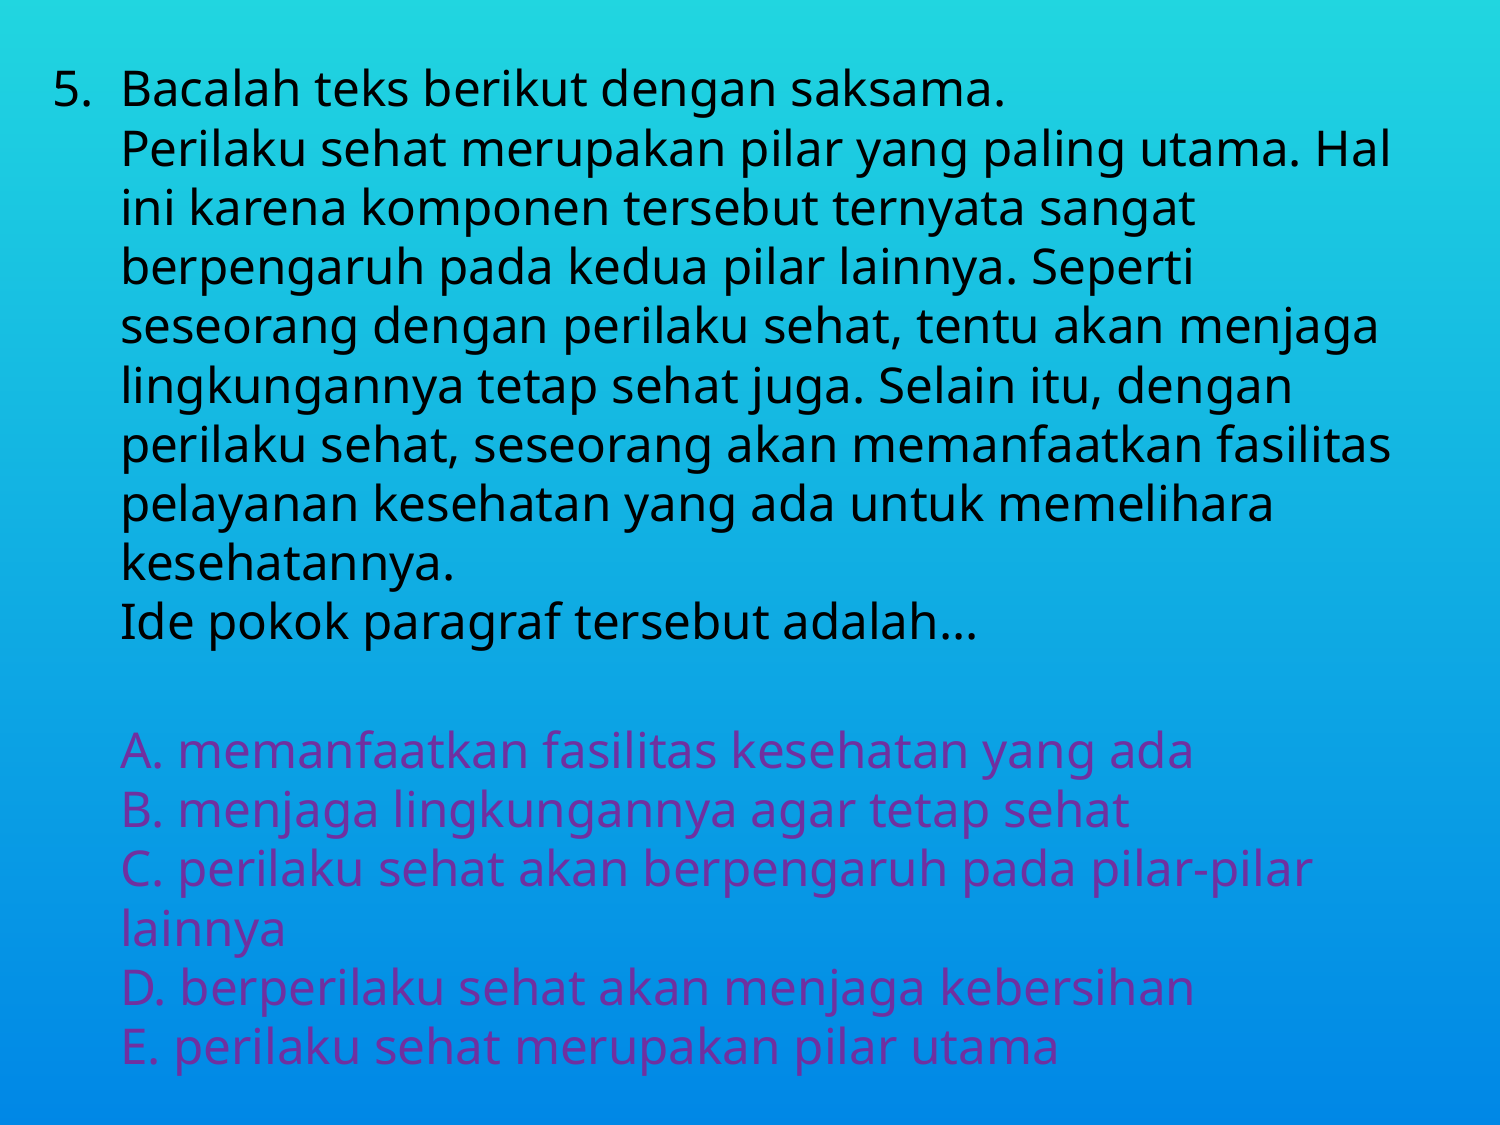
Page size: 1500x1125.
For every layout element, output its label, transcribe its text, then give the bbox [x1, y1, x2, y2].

subtitle Bacalah teks berikut dengan saksama. Perilaku sehat merupakan pilar yang paling utama. Hal ini karena komponen tersebut ternyata sangat berpengaruh pada kedua pilar lainnya. Seperti seseorang dengan perilaku sehat, tentu akan menjaga lingkungannya tetap sehat juga. Selain itu, dengan perilaku sehat, seseorang akan memanfaatkan fasilitas pelayanan kesehatan yang ada untuk memelihara kesehatannya. Ide pokok paragraf tersebut adalah... A. memanfaatkan fasilitas kesehatan yang ada B. menjaga lingkungannya agar tetap sehat C. perilaku sehat akan berpengaruh pada pilar-pilar lainnya D. berperilaku sehat akan menjaga kebersihan E. perilaku sehat merupakan pilar utama [37, 50, 1450, 1100]
